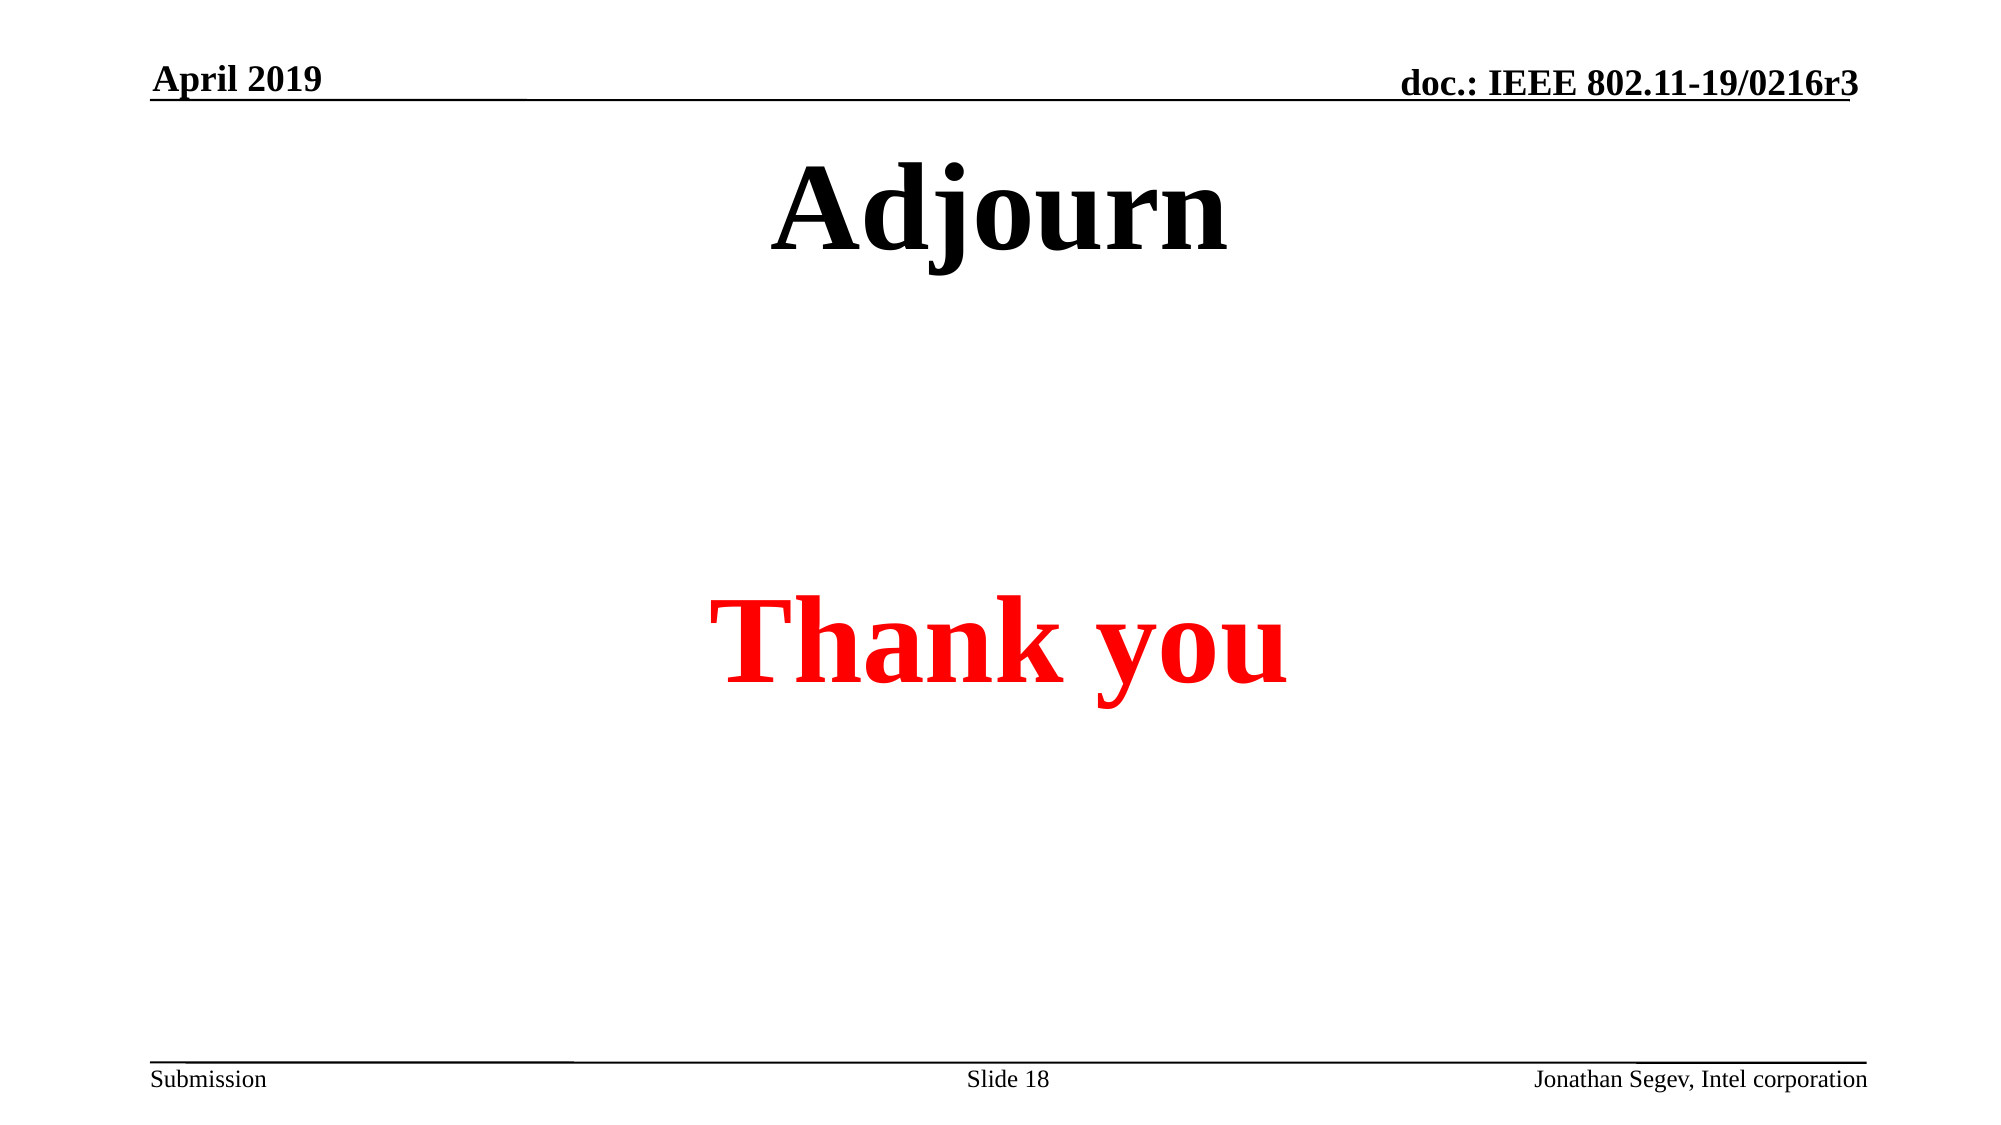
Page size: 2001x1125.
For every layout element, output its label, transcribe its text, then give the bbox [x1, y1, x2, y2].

footer Jonathan Segev, Intel corporation [1171, 1061, 1869, 1093]
list Thank you [149, 324, 1850, 1000]
title Adjourn [149, 112, 1850, 288]
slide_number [152, 54, 563, 100]
slide_number Slide 18 [950, 1061, 1067, 1123]
